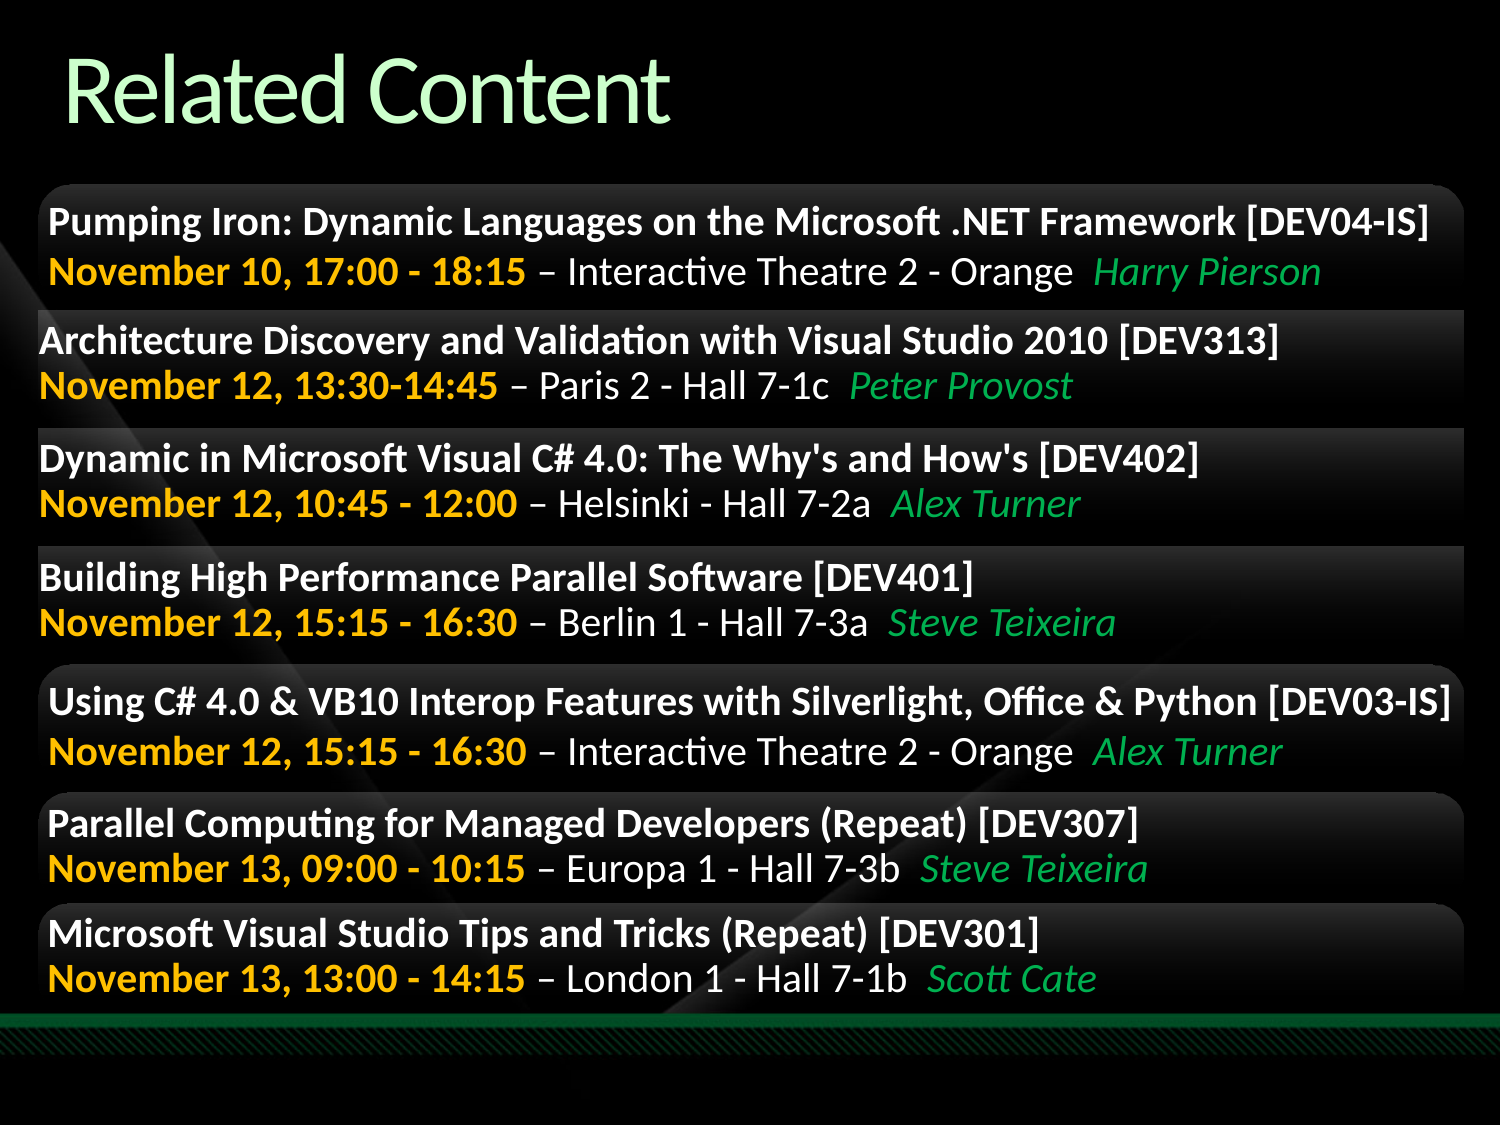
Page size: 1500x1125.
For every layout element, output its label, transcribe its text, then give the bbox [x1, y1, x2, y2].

list Building High Performance Parallel Software [DEV401] November 12, 15:15 - 16:30 – Berlin 1 - Hall 7-3a Steve Teixeira [38, 546, 1465, 654]
text_box Pumping Iron: Dynamic Languages on the Microsoft .NET Framework [DEV04-IS] November 10, 17:00 - 18:15 – Interactive Theatre 2 - Orange Harry Pierson [38, 184, 1464, 303]
picture [0, 0, 1500, 1125]
text_box Microsoft Visual Studio Tips and Tricks (Repeat) [DEV301] November 13, 13:00 - 14:15 – London 1 - Hall 7-1b Scott Cate [38, 903, 1464, 1011]
list Dynamic in Microsoft Visual C# 4.0: The Why's and How's [DEV402] November 12, 10:45 - 12:00 – Helsinki - Hall 7-2a Alex Turner [38, 427, 1465, 536]
text_box Parallel Computing for Managed Developers (Repeat) [DEV307] November 13, 09:00 - 10:15 – Europa 1 - Hall 7-3b Steve Teixeira [38, 792, 1464, 900]
text_box Using C# 4.0 & VB10 Interop Features with Silverlight, Office & Python [DEV03-IS] November 12, 15:15 - 16:30 – Interactive Theatre 2 - Orange Alex Turner [38, 664, 1464, 783]
list Architecture Discovery and Validation with Visual Studio 2010 [DEV313] November 12, 13:30-14:45 – Paris 2 - Hall 7-1c Peter Provost [38, 310, 1465, 418]
title Related Content [62, 37, 1437, 147]
